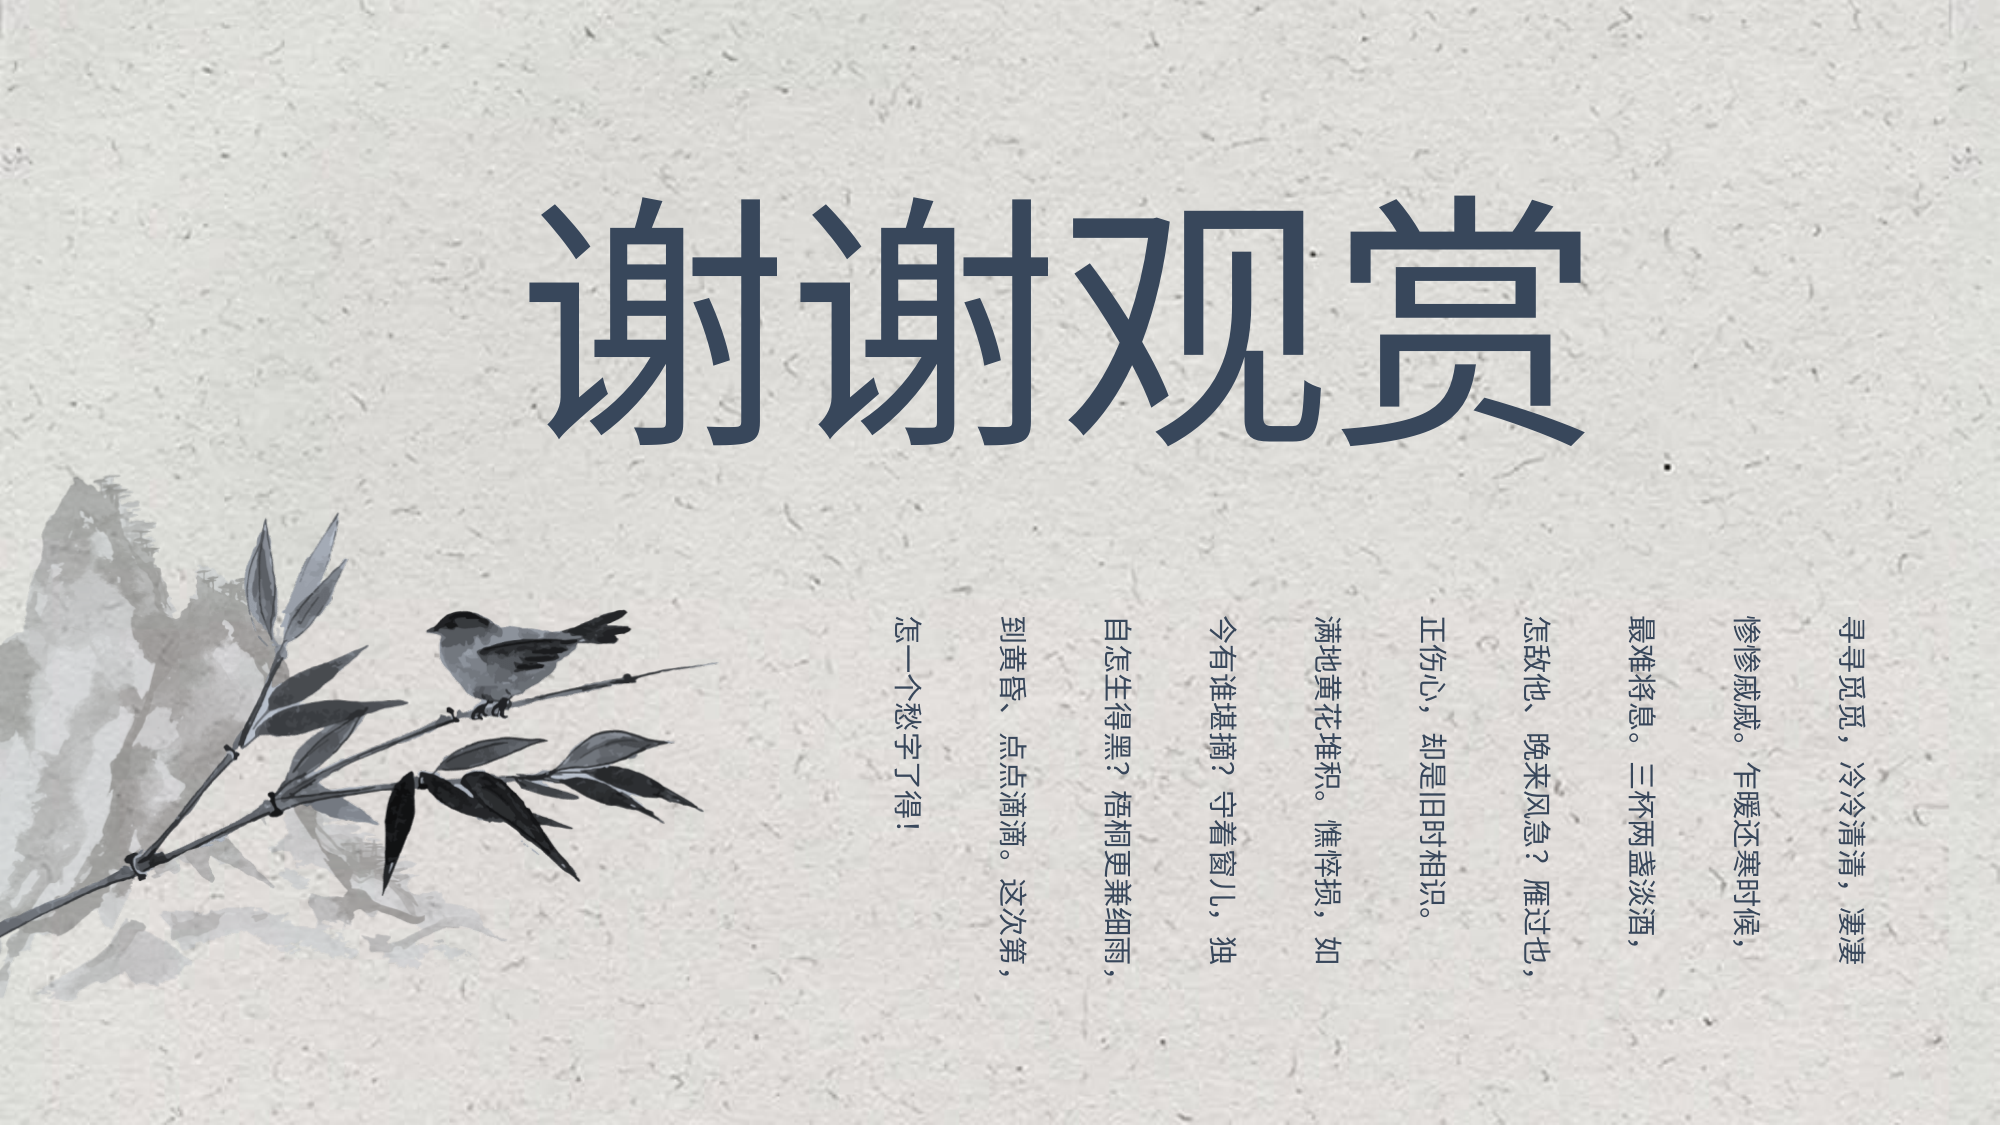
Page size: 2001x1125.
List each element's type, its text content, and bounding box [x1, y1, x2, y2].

text_box 谢谢观赏 [503, 147, 1948, 488]
picture [0, 0, 2000, 1125]
text_box 寻寻觅觅，冷冷清清，凄凄惨惨戚戚。乍暖还寒时候，最难将息。三杯两盏淡酒，怎敌他、晚来风急？雁过也，正伤心，却是旧时相识。 满地黄花堆积。憔悴损，如今有谁堪摘？守着窗儿，独自怎生得黑？梧桐更兼细雨，到黄昏、点点滴滴。这次第，怎一个愁字了得！ [875, 600, 1948, 999]
